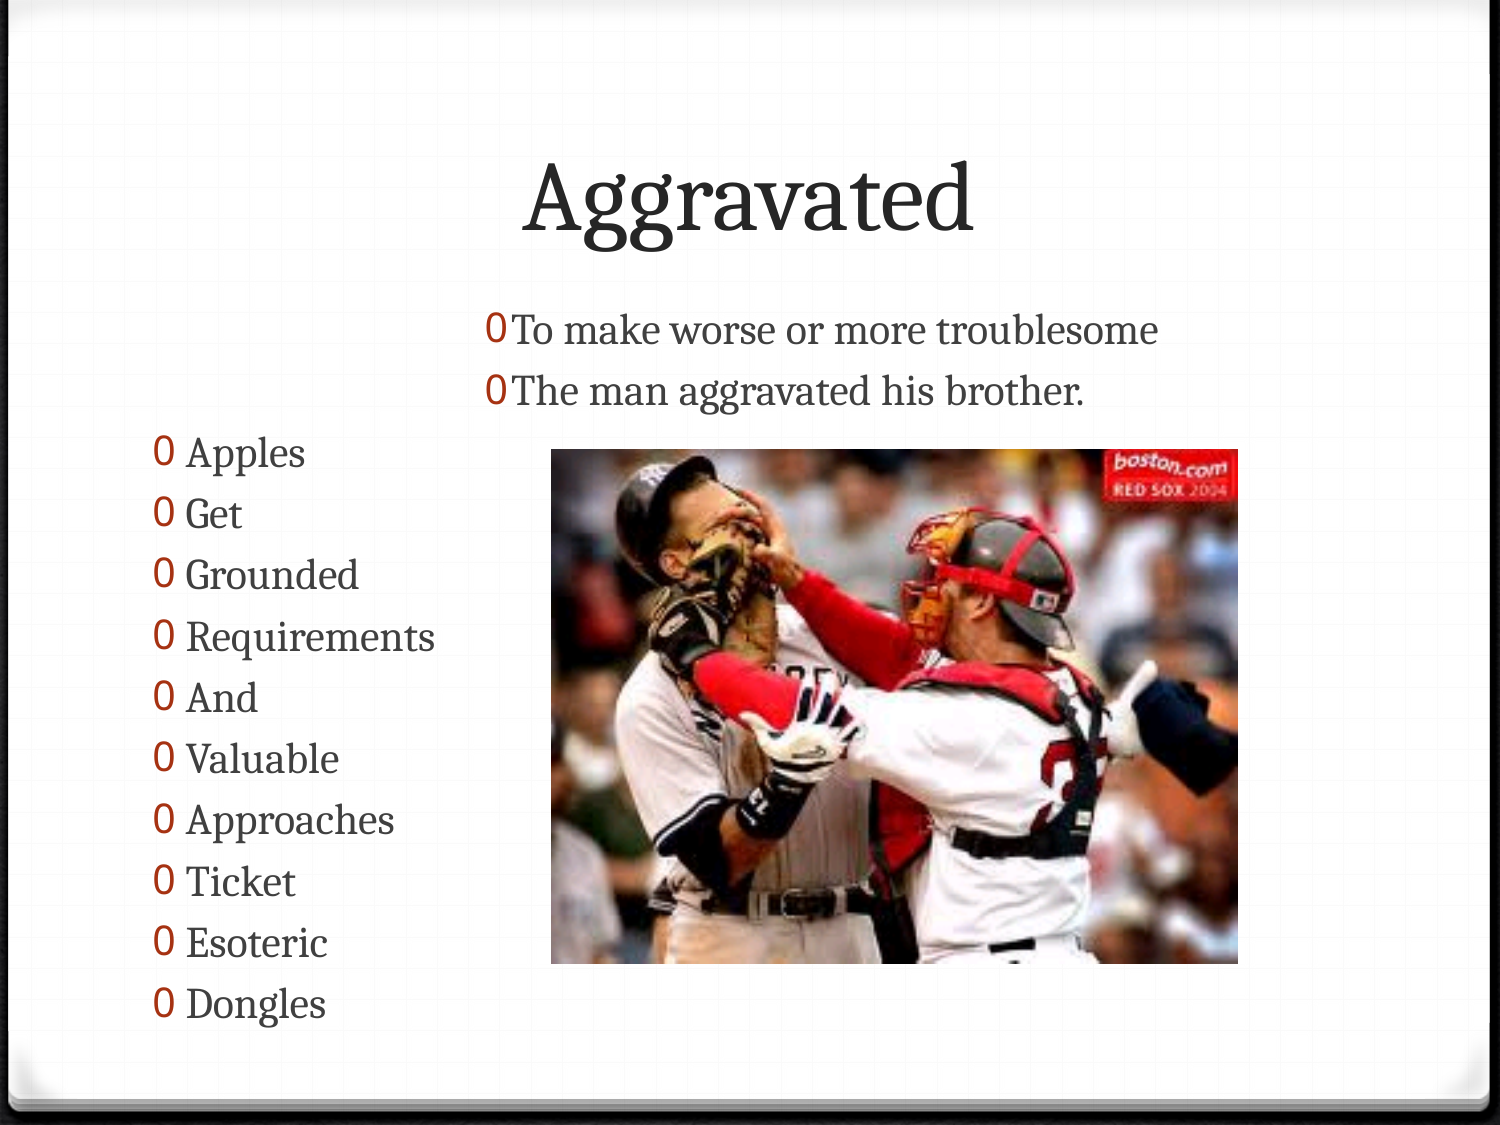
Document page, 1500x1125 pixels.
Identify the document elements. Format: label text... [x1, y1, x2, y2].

picture [0, 0, 1500, 1125]
title Aggravated [90, 71, 1410, 309]
list To make worse or more troublesome The man aggravated his brother. Apples Get Grounded Requirements And Valuable Approaches Ticket Esoteric Dongles [137, 293, 1363, 1038]
